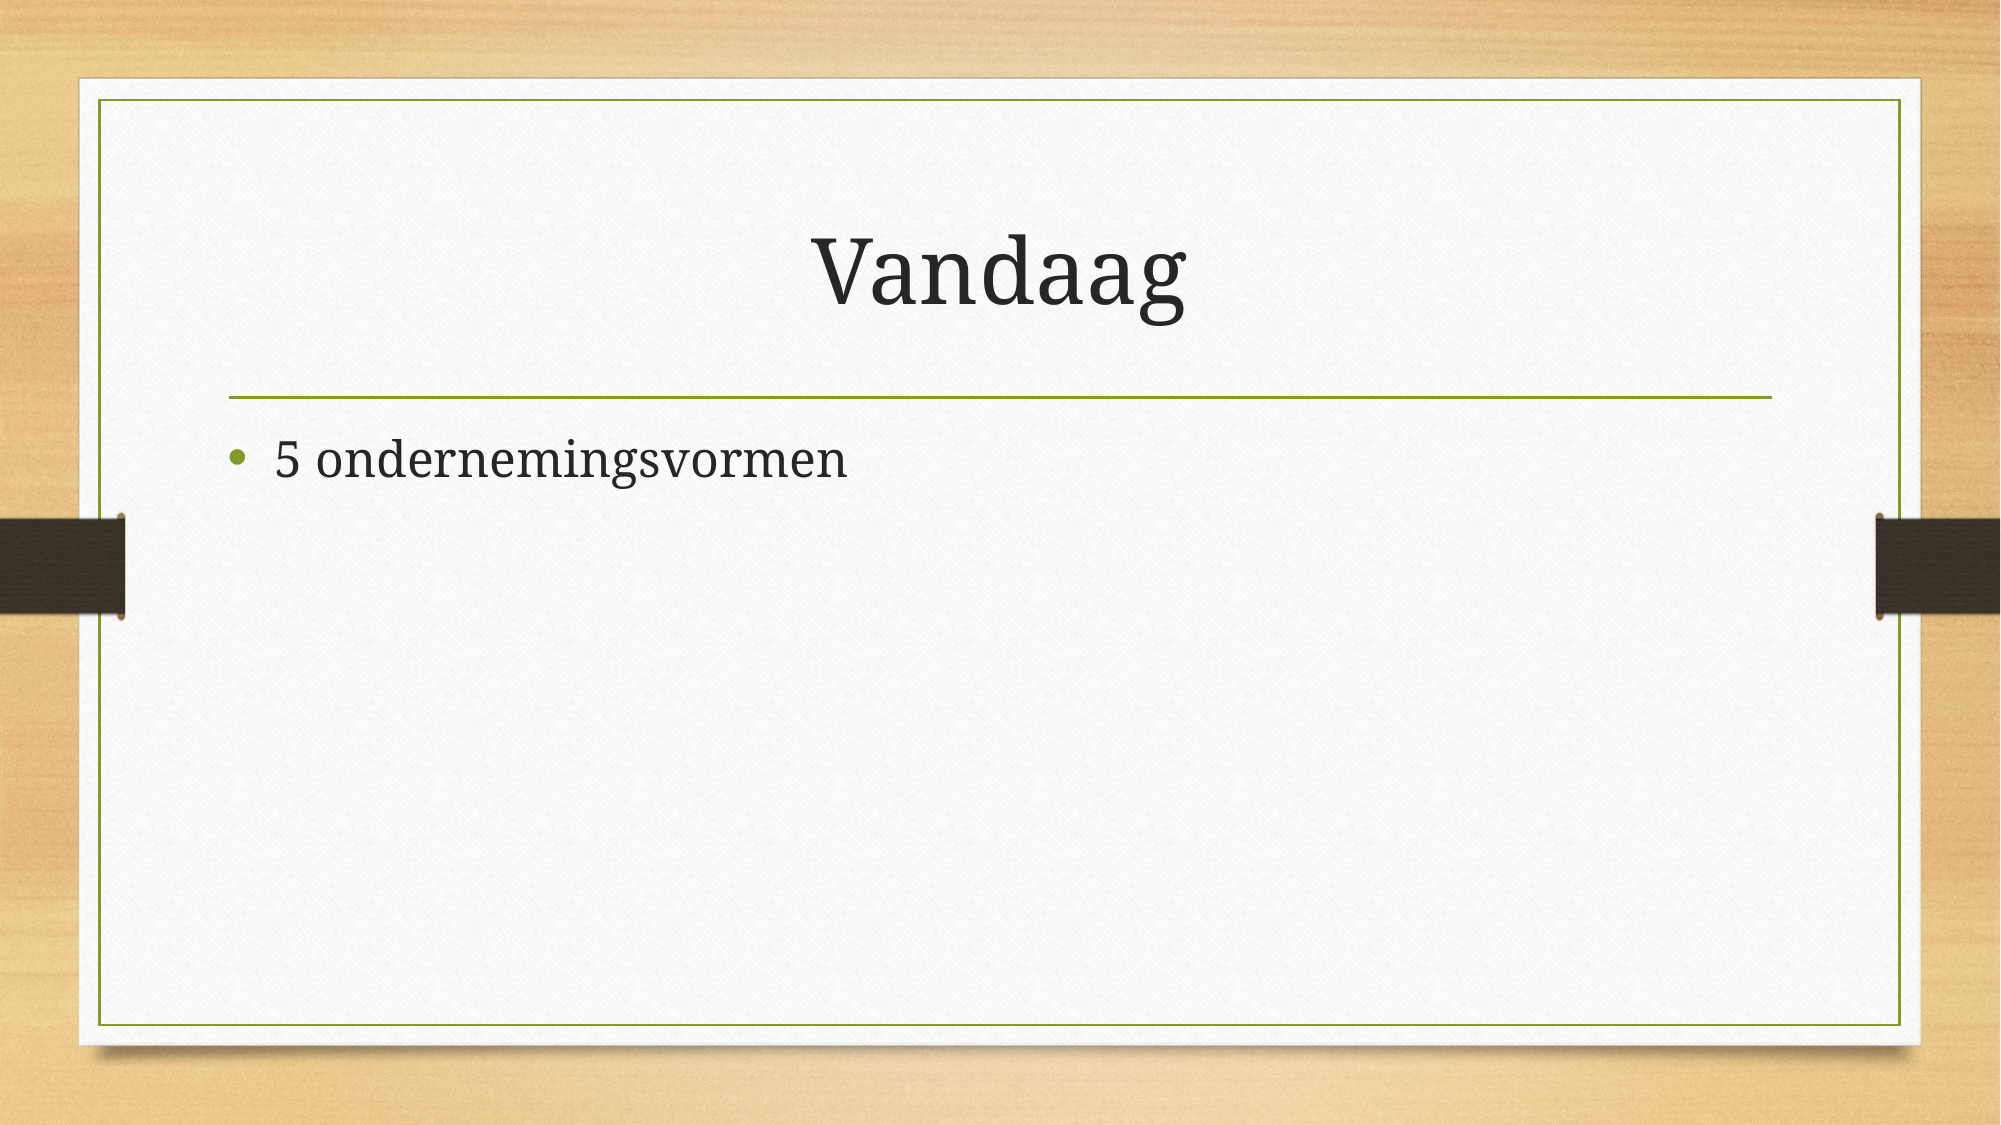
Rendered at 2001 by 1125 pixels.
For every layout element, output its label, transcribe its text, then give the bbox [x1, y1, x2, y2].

title Vandaag [212, 161, 1788, 375]
list 5 ondernemingsvormen [212, 419, 1788, 964]
picture [0, 0, 2001, 1125]
